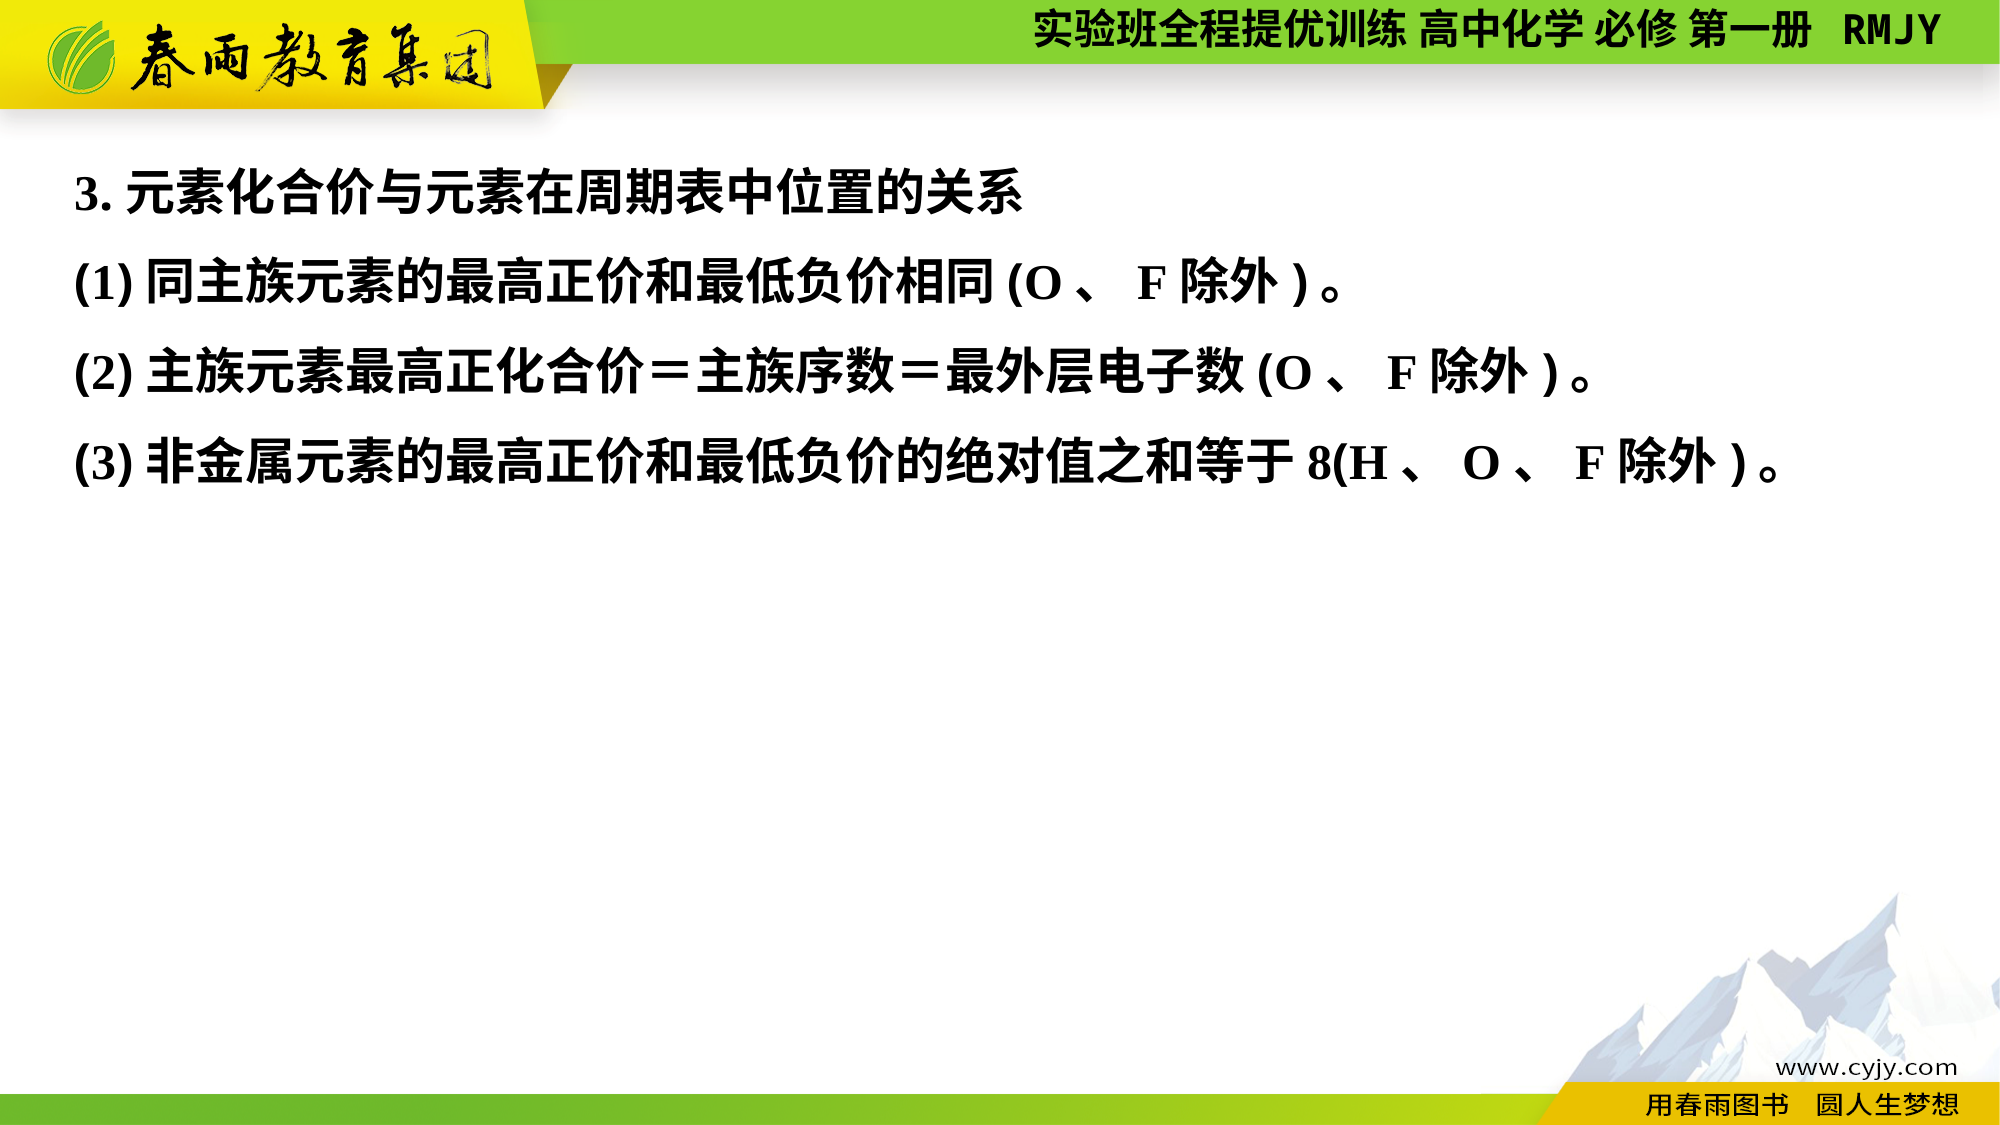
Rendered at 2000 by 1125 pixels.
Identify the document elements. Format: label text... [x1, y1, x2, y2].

picture [0, 0, 2000, 1125]
list 3.元素化合价与元素在周期表中位置的关系 (1)同主族元素的最高正价和最低负价相同(O、F除外)。 (2)主族元素最高正化合价＝主族序数＝最外层电子数(O、F除外)。 (3)非金属元素的最高正价和最低负价的绝对值之和等于8(H、O、F除外)。 [59, 122, 1944, 490]
